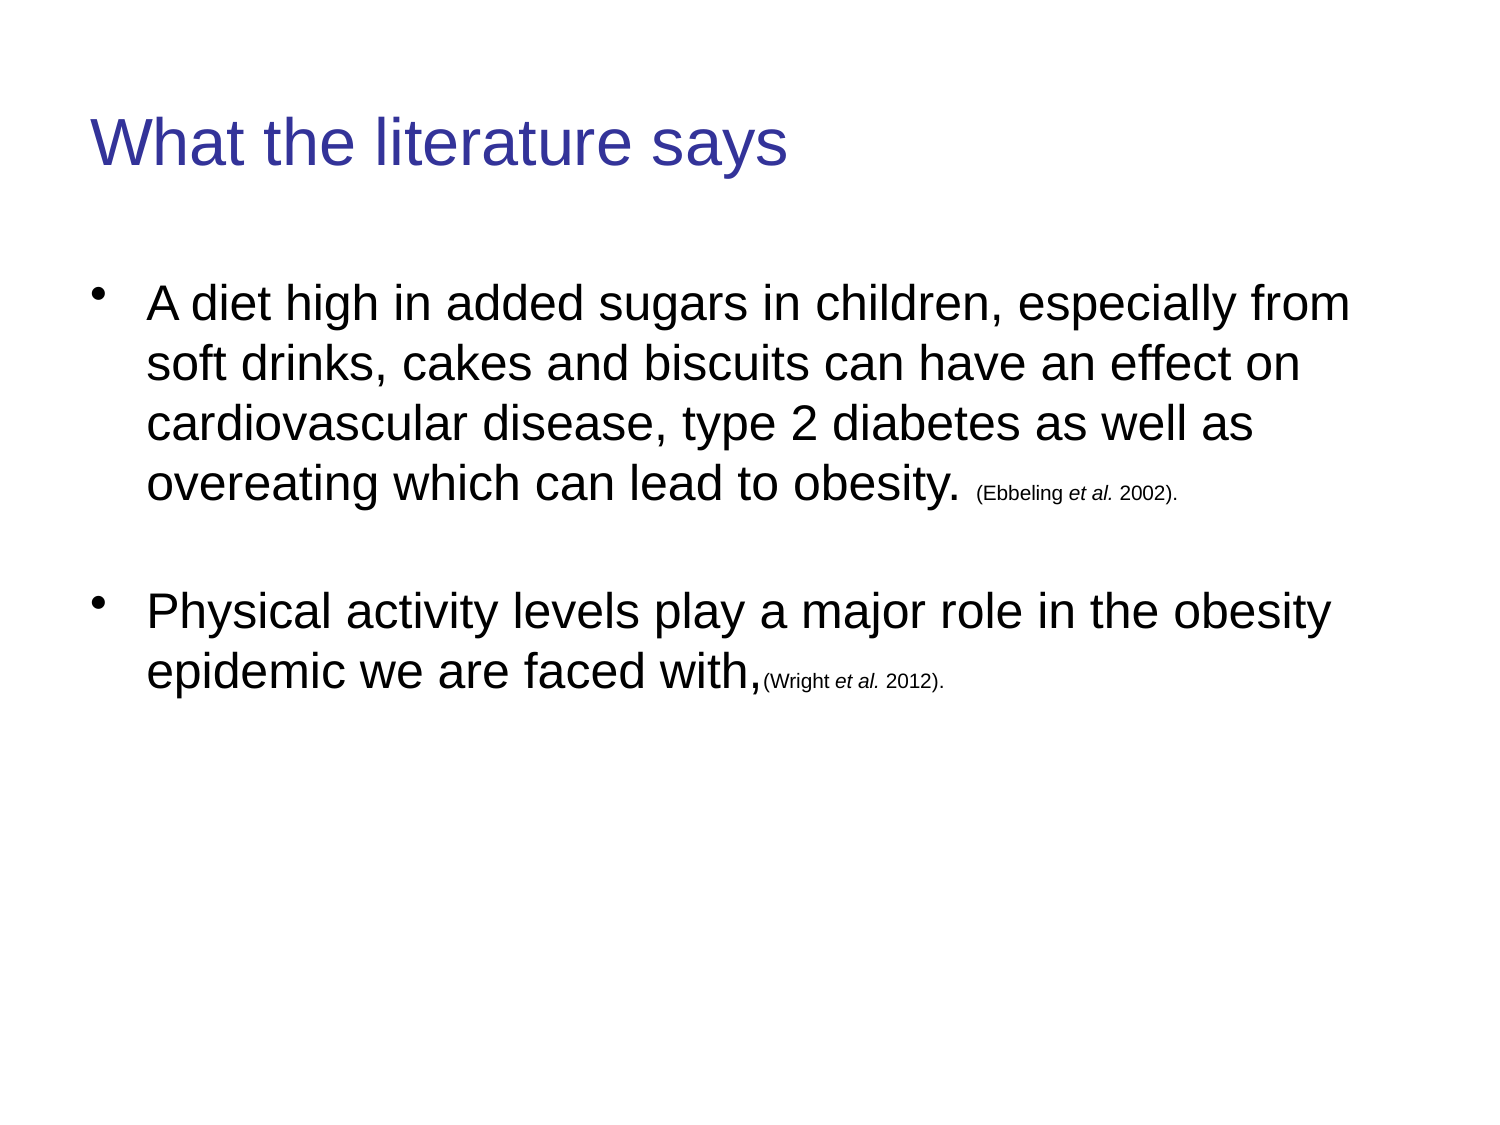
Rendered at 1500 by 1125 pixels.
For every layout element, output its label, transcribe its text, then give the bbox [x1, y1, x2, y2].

list A diet high in added sugars in children, especially from soft drinks, cakes and biscuits can have an effect on cardiovascular disease, type 2 diabetes as well as overeating which can lead to obesity. (Ebbeling et al. 2002). Physical activity levels play a major role in the obesity epidemic we are faced with,(Wright et al. 2012). [75, 262, 1425, 1005]
title What the literature says [75, 45, 1425, 233]
